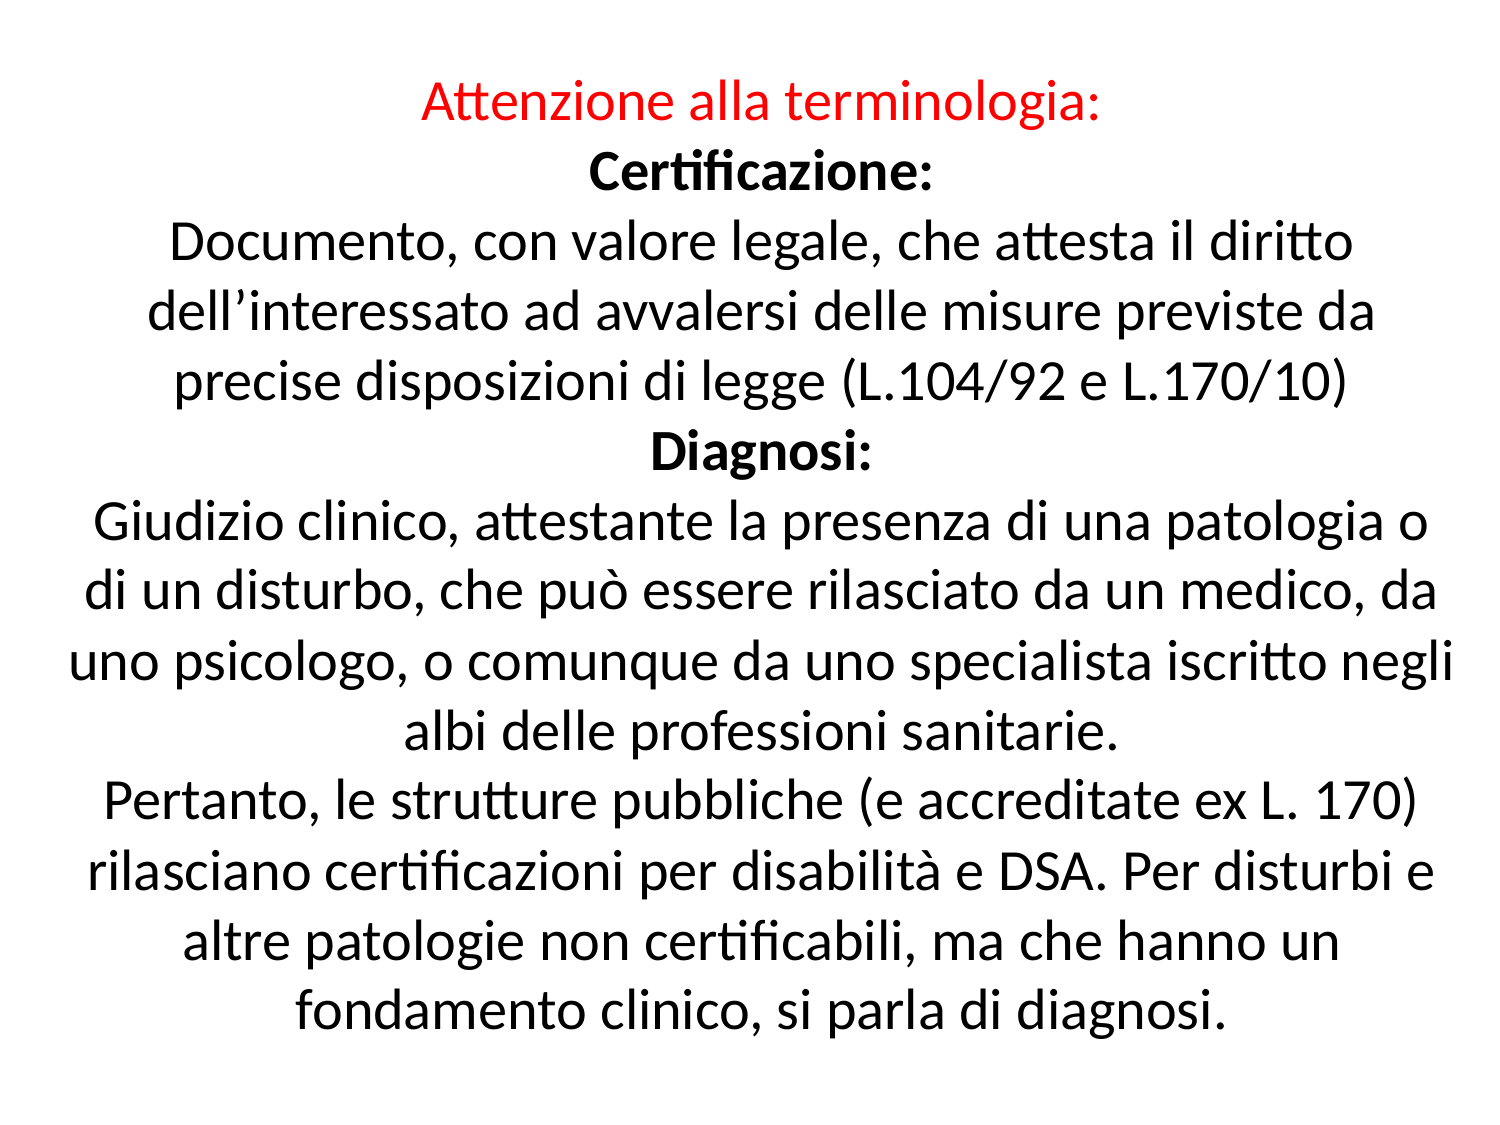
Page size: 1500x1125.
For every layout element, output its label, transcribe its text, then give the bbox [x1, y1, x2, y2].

text_box Attenzione alla terminologia: Certificazione: Documento, con valore legale, che attesta il diritto dell’interessato ad avvalersi delle misure previste da precise disposizioni di legge (L.104/92 e L.170/10) Diagnosi: Giudizio clinico, attestante la presenza di una patologia o di un disturbo, che può essere rilasciato da un medico, da uno psicologo, o comunque da uno specialista iscritto negli albi delle professioni sanitarie. Pertanto, le strutture pubbliche (e accreditate ex L. 170) rilasciano certificazioni per disabilità e DSA. Per disturbi e altre patologie non certificabili, ma che hanno un fondamento clinico, si parla di diagnosi. [53, 54, 1471, 1049]
